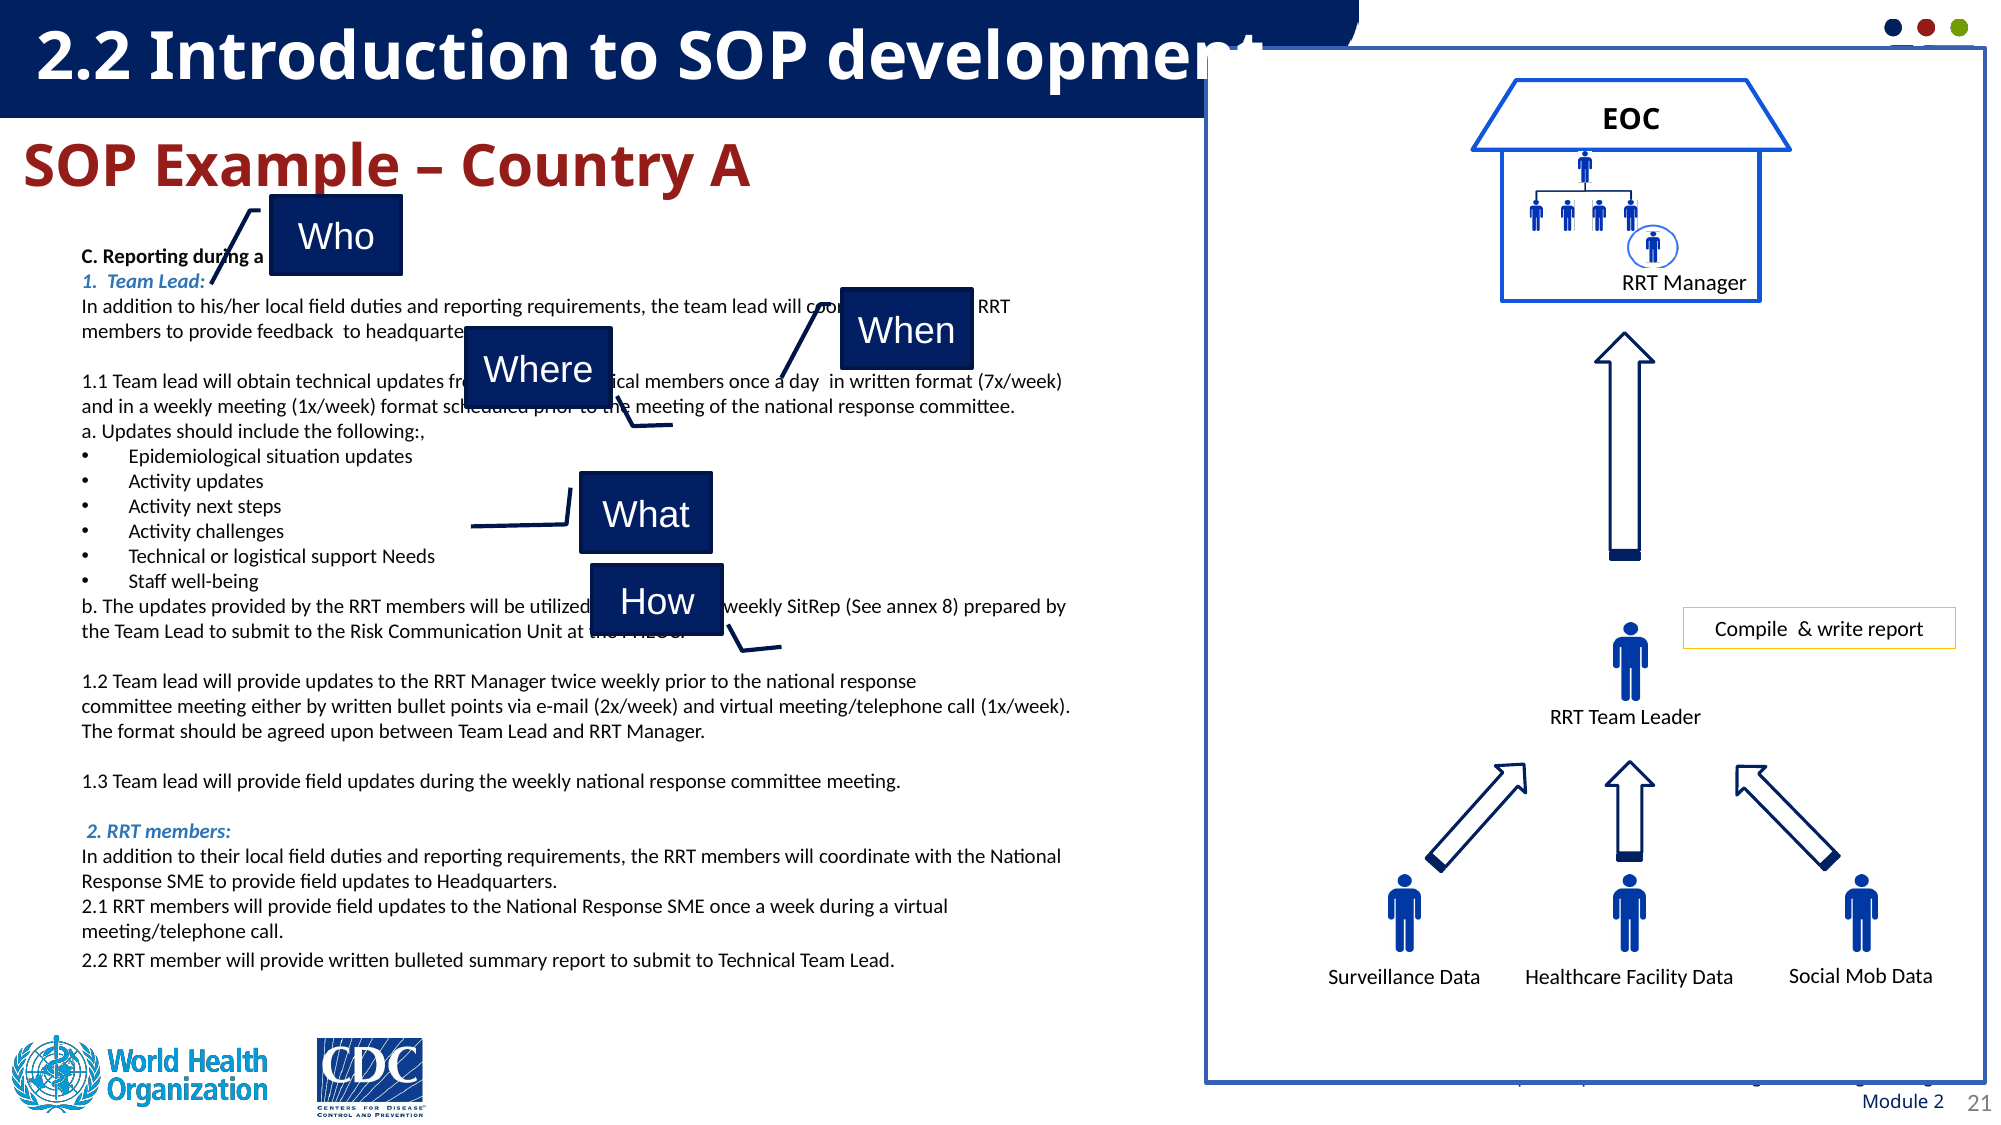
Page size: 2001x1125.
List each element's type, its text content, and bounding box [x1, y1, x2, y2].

picture [46, 1056, 54, 1062]
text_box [1205, 47, 1985, 1083]
text_box C. Reporting during a deployment 1. Team Lead: In addition to his/her local field duties and reporting requirements, the team lead will coordinate with the RRT members to provide feedback to headquarters: 1.1 Team lead will obtain technical updates from the RRT technical members once a day in written format (7x/week) and in a weekly meeting (1x/week) format scheduled prior to the meeting of the national response committee. a. Updates should include the following:, Epidemiological situation updates Activity updates Activity next steps Activity challenges Technical or logistical support Needs Staff well-being b. The updates provided by the RRT members will be utilized to develop the weekly SitRep (See annex 8) prepared by the Team Lead to submit to the Risk Communication Unit at the PHEOC. 1.2 Team lead will provide updates to the RRT Manager twice weekly prior to the national response committee meeting either by written bullet points via e-mail (2x/week) and virtual meeting/telephone call (1x/week). The format should be agreed upon between Team Lead and RRT Manager. 1.3 Team lead will provide field updates during the weekly national response committee meeting. 2. RRT members: In addition to their local field duties and reporting requirements, the RRT members will coordinate with the National Response SME to provide field updates to Headquarters. 2.1 RRT members will provide field updates to the National Response SME once a week during a virtual meeting/telephone call. 2.2 RRT member will provide written bulleted summary report to submit to Technical Team Lead. [66, 235, 1096, 1006]
slide_number 21 [1906, 1079, 2000, 1125]
text_box When [779, 302, 832, 379]
title SOP Example – Country A [15, 114, 1112, 222]
text_box What [579, 471, 713, 554]
text_box Where [615, 395, 673, 429]
picture [1529, 151, 1700, 269]
picture [40, 1062, 47, 1070]
picture [12, 1083, 48, 1113]
picture [317, 1038, 426, 1117]
text_box How [726, 623, 782, 653]
picture [12, 1035, 54, 1068]
picture [71, 1053, 90, 1091]
picture [1835, 19, 1978, 46]
picture [36, 1088, 78, 1105]
text_box Who [209, 208, 261, 286]
text_box How [590, 563, 724, 636]
text_box 2.2 Introduction to SOP development​ [28, 4, 1417, 100]
picture [30, 1083, 37, 1091]
text_box Who [269, 194, 403, 276]
text_box What [470, 487, 573, 529]
picture [34, 1054, 43, 1078]
picture [22, 1062, 26, 1077]
text_box When [840, 287, 974, 370]
picture [50, 1108, 62, 1113]
picture [24, 1054, 36, 1087]
picture [0, 0, 1359, 118]
picture [59, 1035, 267, 1113]
text_box Where [464, 326, 613, 409]
